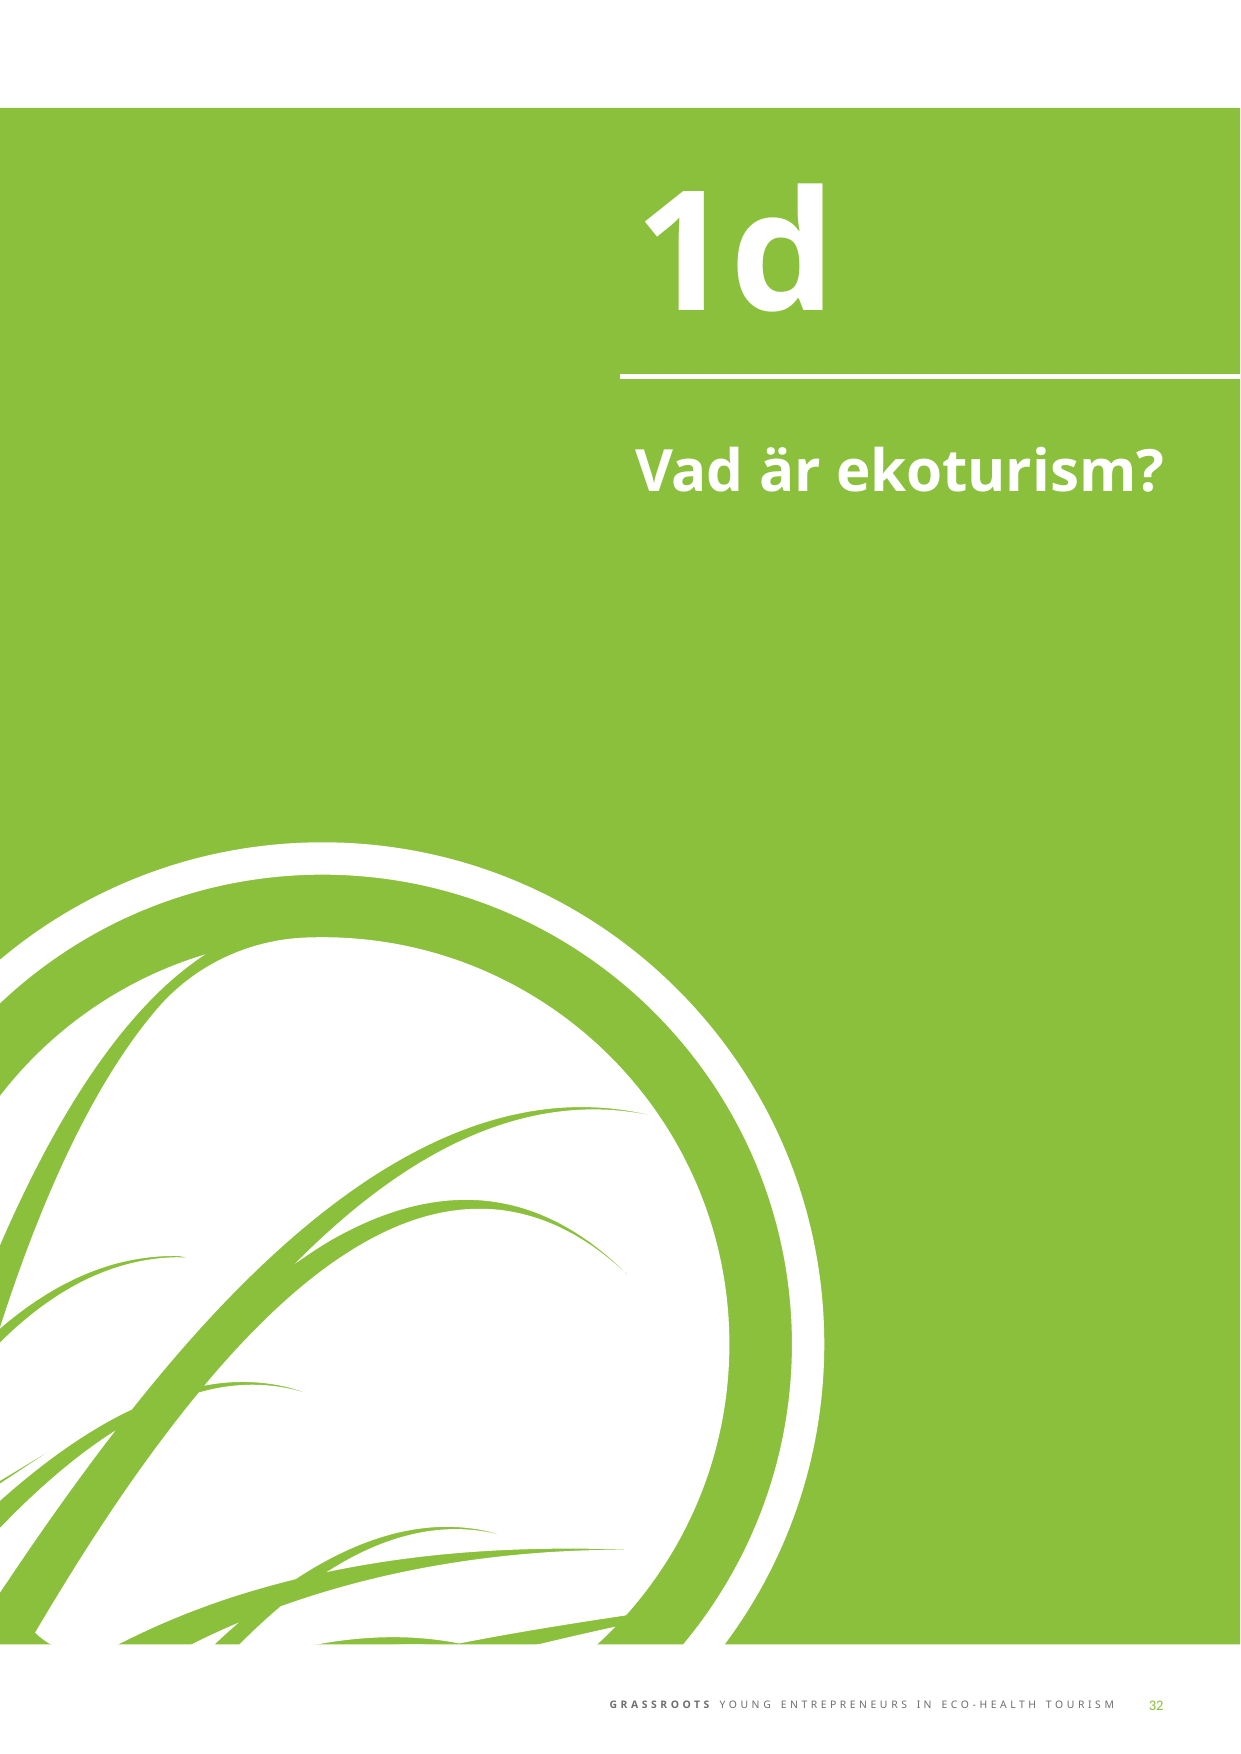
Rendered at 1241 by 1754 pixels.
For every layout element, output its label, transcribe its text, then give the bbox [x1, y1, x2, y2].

list Vad är ekoturism? [620, 425, 1241, 754]
slide_number 32 [1125, 1666, 1187, 1743]
list 1d [620, 136, 941, 425]
